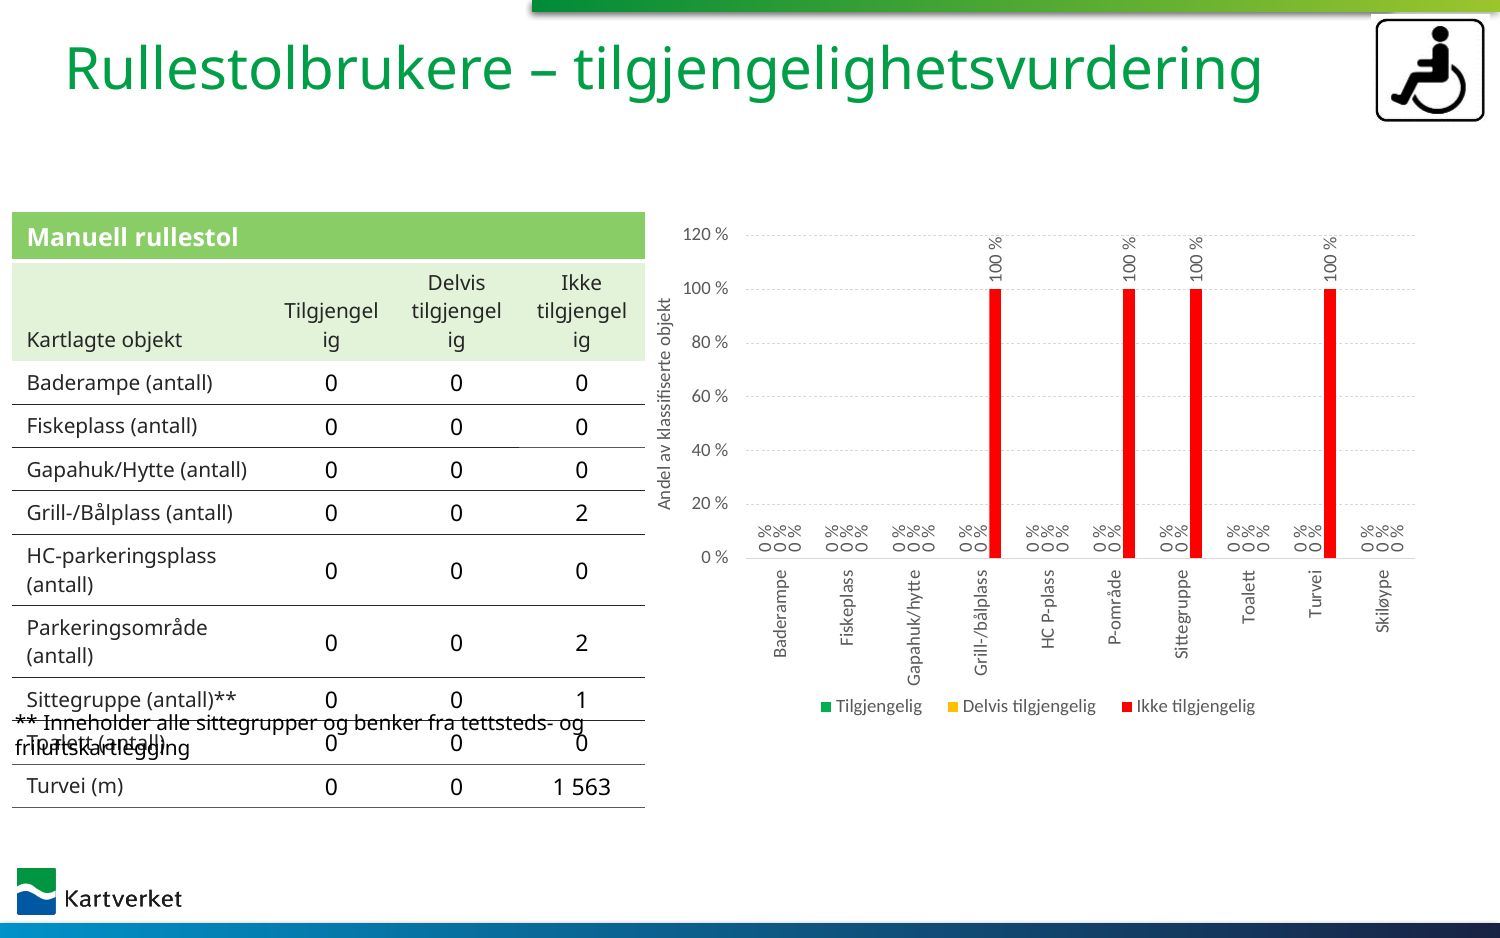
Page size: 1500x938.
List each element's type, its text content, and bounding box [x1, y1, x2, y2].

picture [643, 218, 1427, 728]
table_cell 0 [519, 361, 638, 404]
table_cell 0 [519, 405, 638, 447]
table_cell Fiskeplass (antall) [12, 405, 269, 447]
table_cell Kartlagte objekt [12, 263, 269, 361]
table_cell 0 [394, 361, 519, 404]
table_cell 0 [394, 678, 519, 702]
table_cell 0 [269, 678, 394, 702]
table_cell 0 [269, 606, 394, 677]
table_cell 0 [269, 448, 394, 490]
table_cell 0 [394, 535, 519, 605]
table_cell 0 [394, 448, 519, 490]
table_cell 0 [269, 768, 394, 807]
table_cell Sittegruppe (antall)** [12, 678, 269, 702]
table_cell Parkeringsområde (antall) [12, 606, 269, 677]
table_cell Tilgjengelig [269, 263, 394, 361]
table_header Manuell rullestol [12, 212, 645, 259]
table_cell 0 [394, 491, 519, 534]
table_cell 0 [269, 361, 394, 404]
table_cell 0 [394, 606, 519, 677]
table_cell 0 [519, 535, 638, 605]
table_cell 0 [269, 405, 394, 447]
table_cell Turvei (m) [12, 768, 269, 807]
table_cell 0 [269, 491, 394, 534]
table_cell Gapahuk/Hytte (antall) [12, 448, 269, 490]
text_box ** Inneholder alle sittegrupper og benker fra tettsteds- og friluftskartlegging [0, 702, 745, 768]
table_cell Delvis tilgjengelig [394, 263, 519, 361]
table_cell Ikke tilgjengelig [519, 263, 638, 361]
table_cell 0 [394, 405, 519, 447]
table_cell Grill-/Bålplass (antall) [12, 491, 269, 534]
table_cell 2 [519, 491, 638, 534]
table_cell 2 [519, 606, 638, 677]
table_cell 0 [269, 535, 394, 605]
text_box Rullestolbrukere – tilgjengelighetsvurdering [49, 12, 1372, 109]
table_cell 0 [394, 768, 519, 807]
table_cell 0 [519, 448, 638, 490]
table_cell Baderampe (antall) [12, 361, 269, 404]
table_cell HC-parkeringsplass (antall) [12, 535, 269, 605]
table_cell 1 [519, 678, 638, 702]
table_cell 1 563 [519, 768, 645, 807]
picture [1371, 13, 1491, 127]
